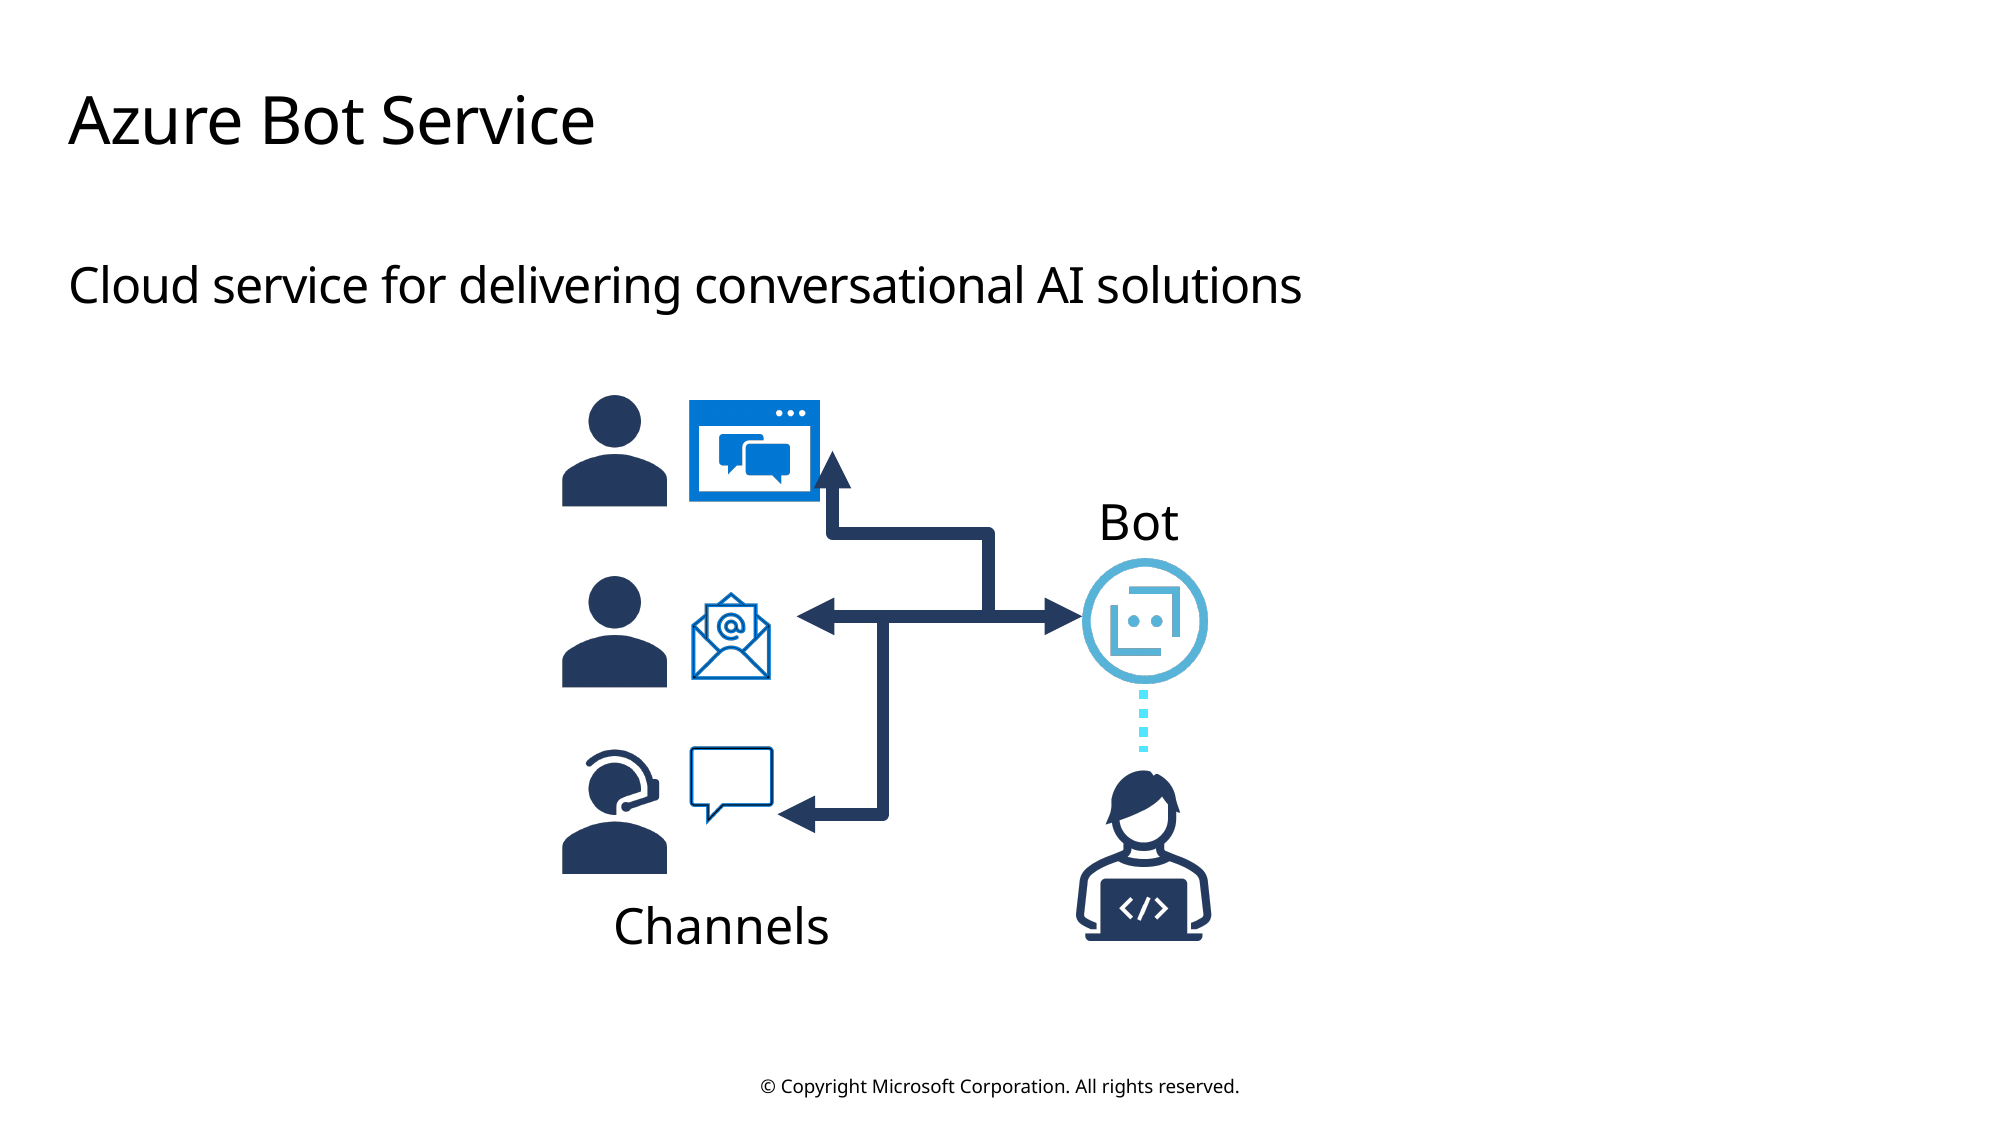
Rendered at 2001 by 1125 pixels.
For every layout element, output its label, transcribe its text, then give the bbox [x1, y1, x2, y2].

title Azure Bot Service [68, 72, 1930, 184]
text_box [506, 355, 1492, 913]
text_box Channels [583, 913, 861, 980]
picture [1047, 751, 1241, 946]
list Cloud service for delivering conversational AI solutions [68, 238, 1930, 330]
